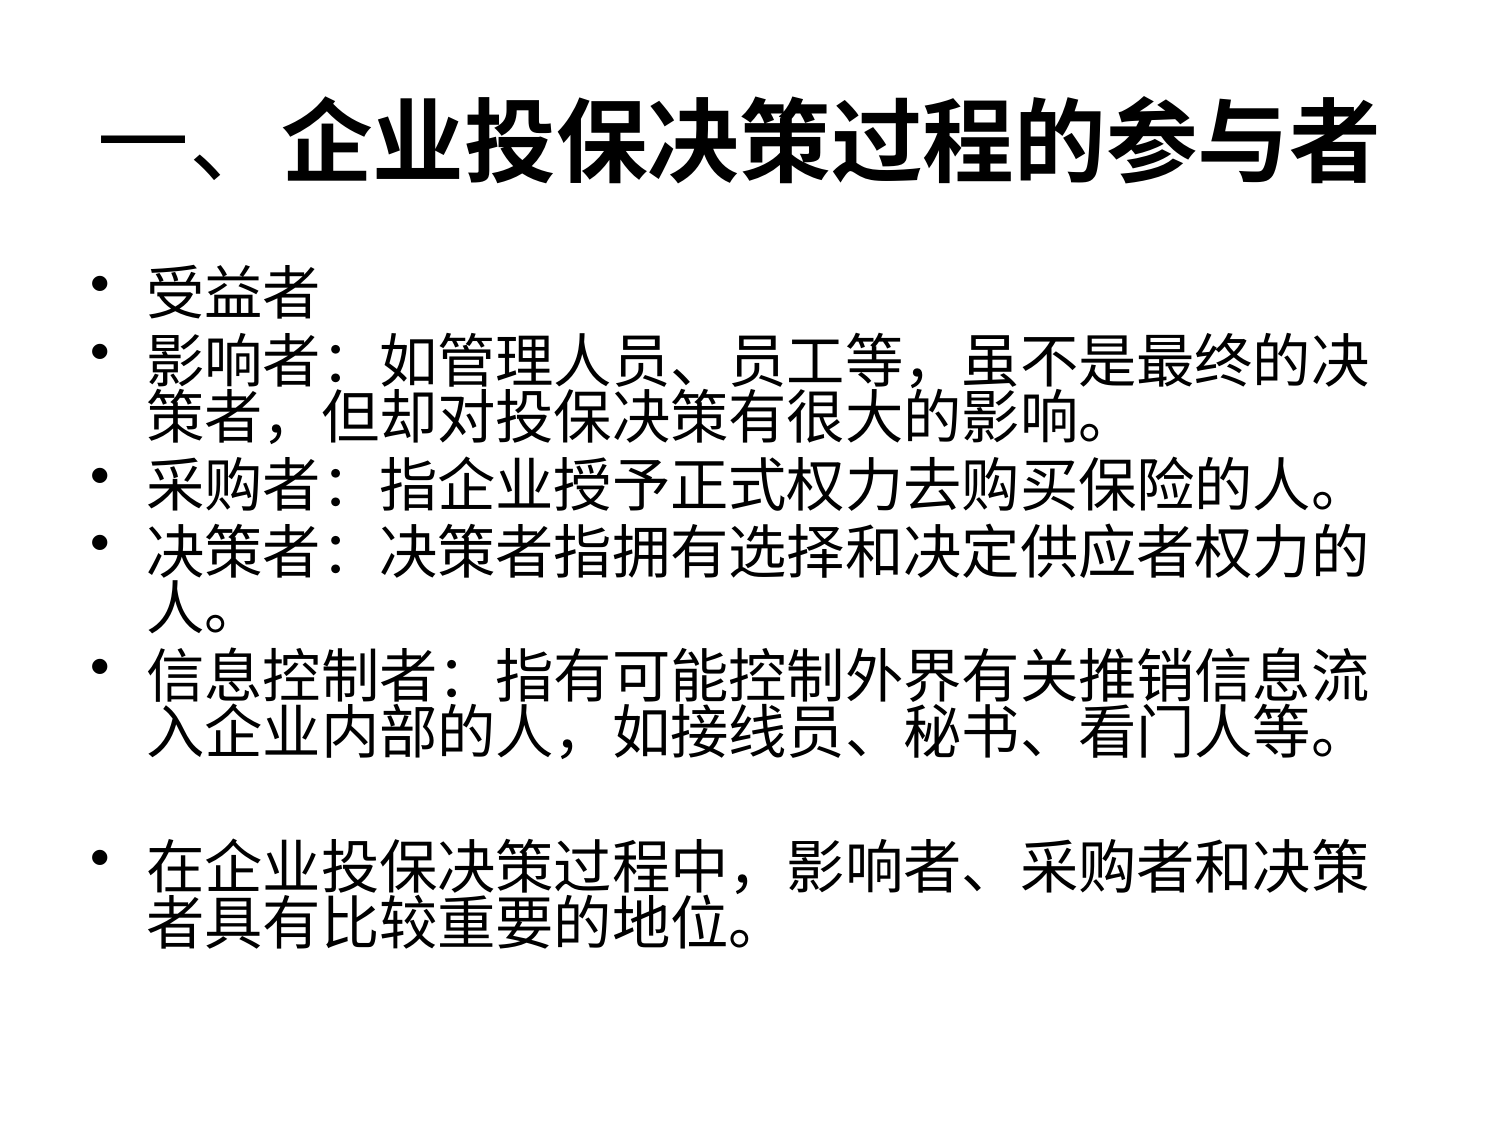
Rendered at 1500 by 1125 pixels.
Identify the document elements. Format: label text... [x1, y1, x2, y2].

list 受益者 影响者：如管理人员、员工等，虽不是最终的决策者，但却对投保决策有很大的影响。 采购者：指企业授予正式权力去购买保险的人。 决策者：决策者指拥有选择和决定供应者权力的人。 信息控制者：指有可能控制外界有关推销信息流入企业内部的人，如接线员、秘书、看门人等。 在企业投保决策过程中，影响者、采购者和决策者具有比较重要的地位。 [75, 262, 1425, 1005]
title 一、企业投保决策过程的参与者 [75, 45, 1425, 233]
